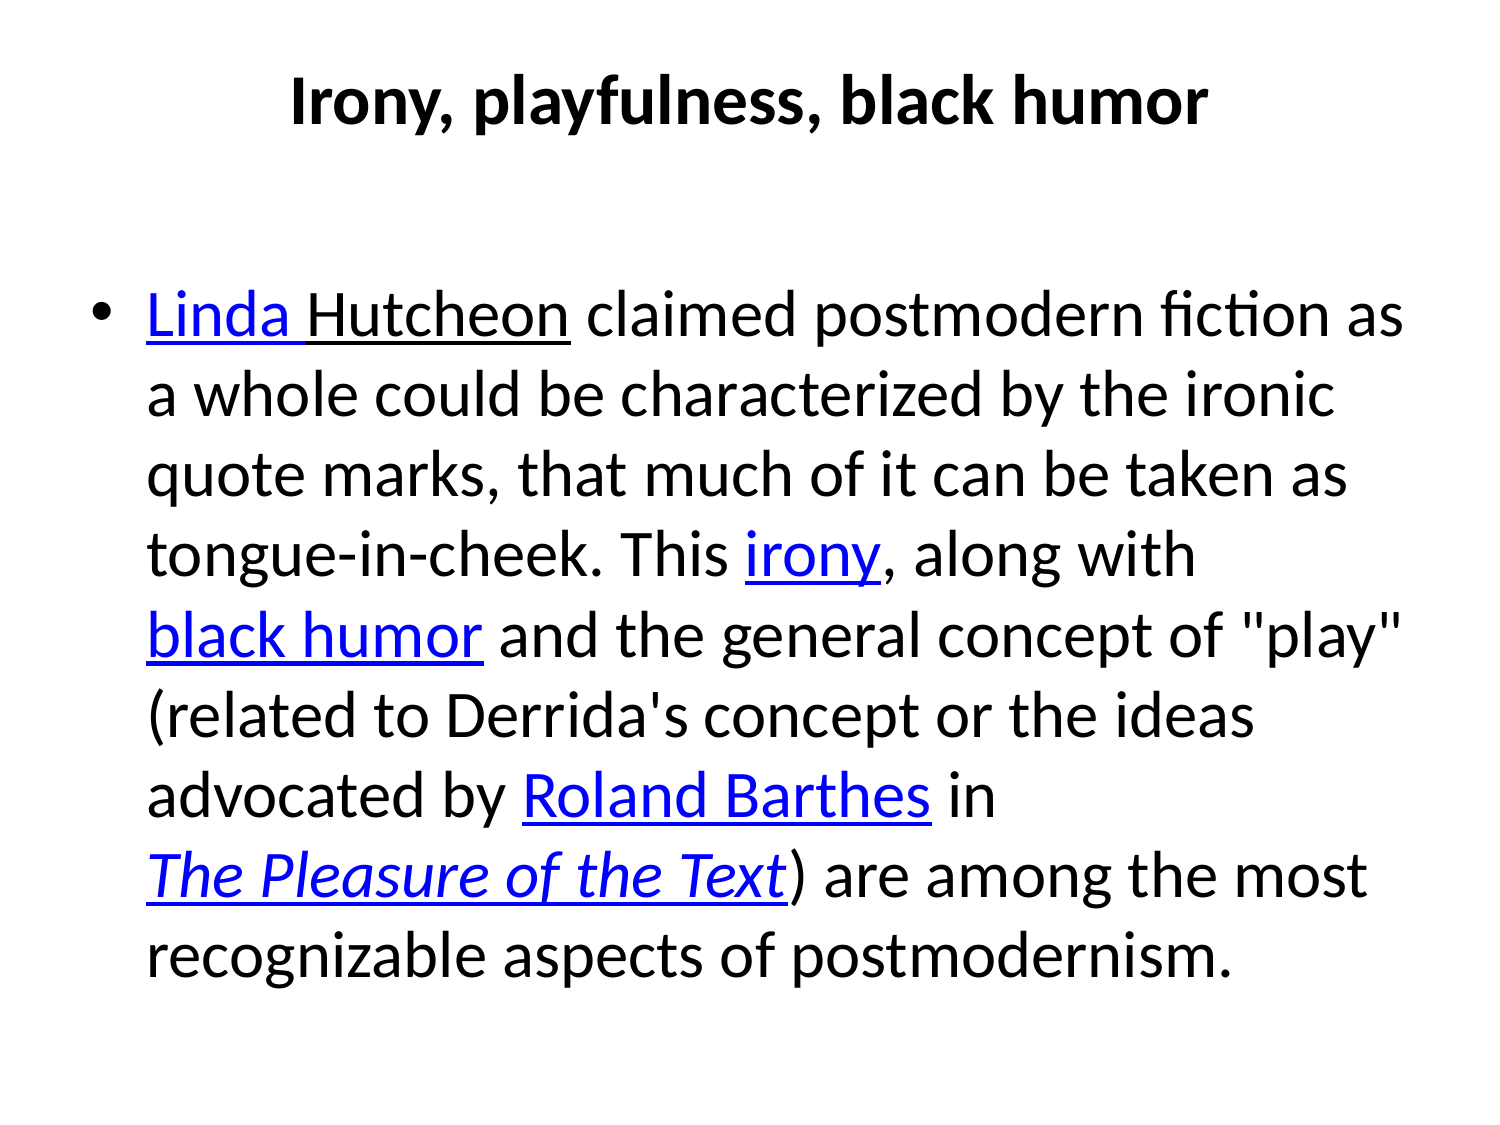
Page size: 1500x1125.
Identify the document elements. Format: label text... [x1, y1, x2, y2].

title Irony, playfulness, black humor [75, 45, 1425, 233]
list Linda Hutcheon claimed postmodern fiction as a whole could be characterized by the ironic quote marks, that much of it can be taken as tongue-in-cheek. This irony, along with black humor and the general concept of "play" (related to Derrida's concept or the ideas advocated by Roland Barthes in The Pleasure of the Text) are among the most recognizable aspects of postmodernism. [75, 262, 1425, 1005]
